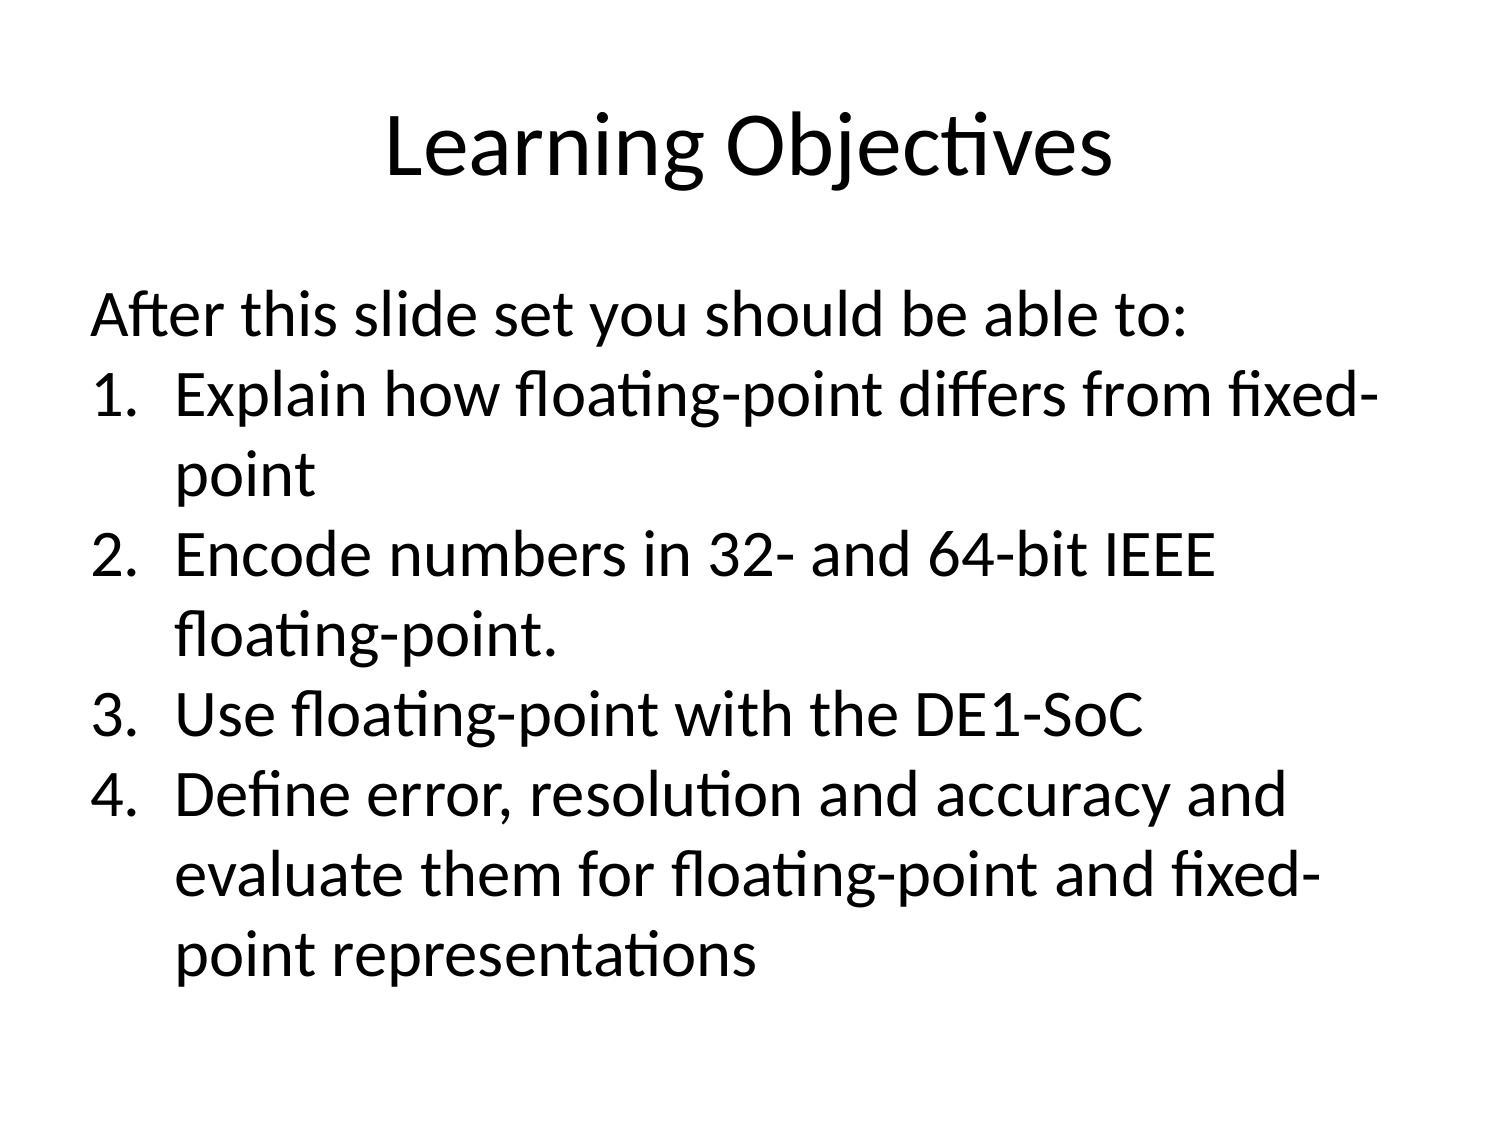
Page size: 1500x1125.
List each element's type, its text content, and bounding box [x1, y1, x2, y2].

list After this slide set you should be able to: Explain how floating-point differs from fixed-point Encode numbers in 32- and 64-bit IEEE floating-point. Use floating-point with the DE1-SoC Define error, resolution and accuracy and evaluate them for floating-point and fixed-point representations [75, 262, 1425, 1005]
title Learning Objectives [75, 45, 1425, 233]
